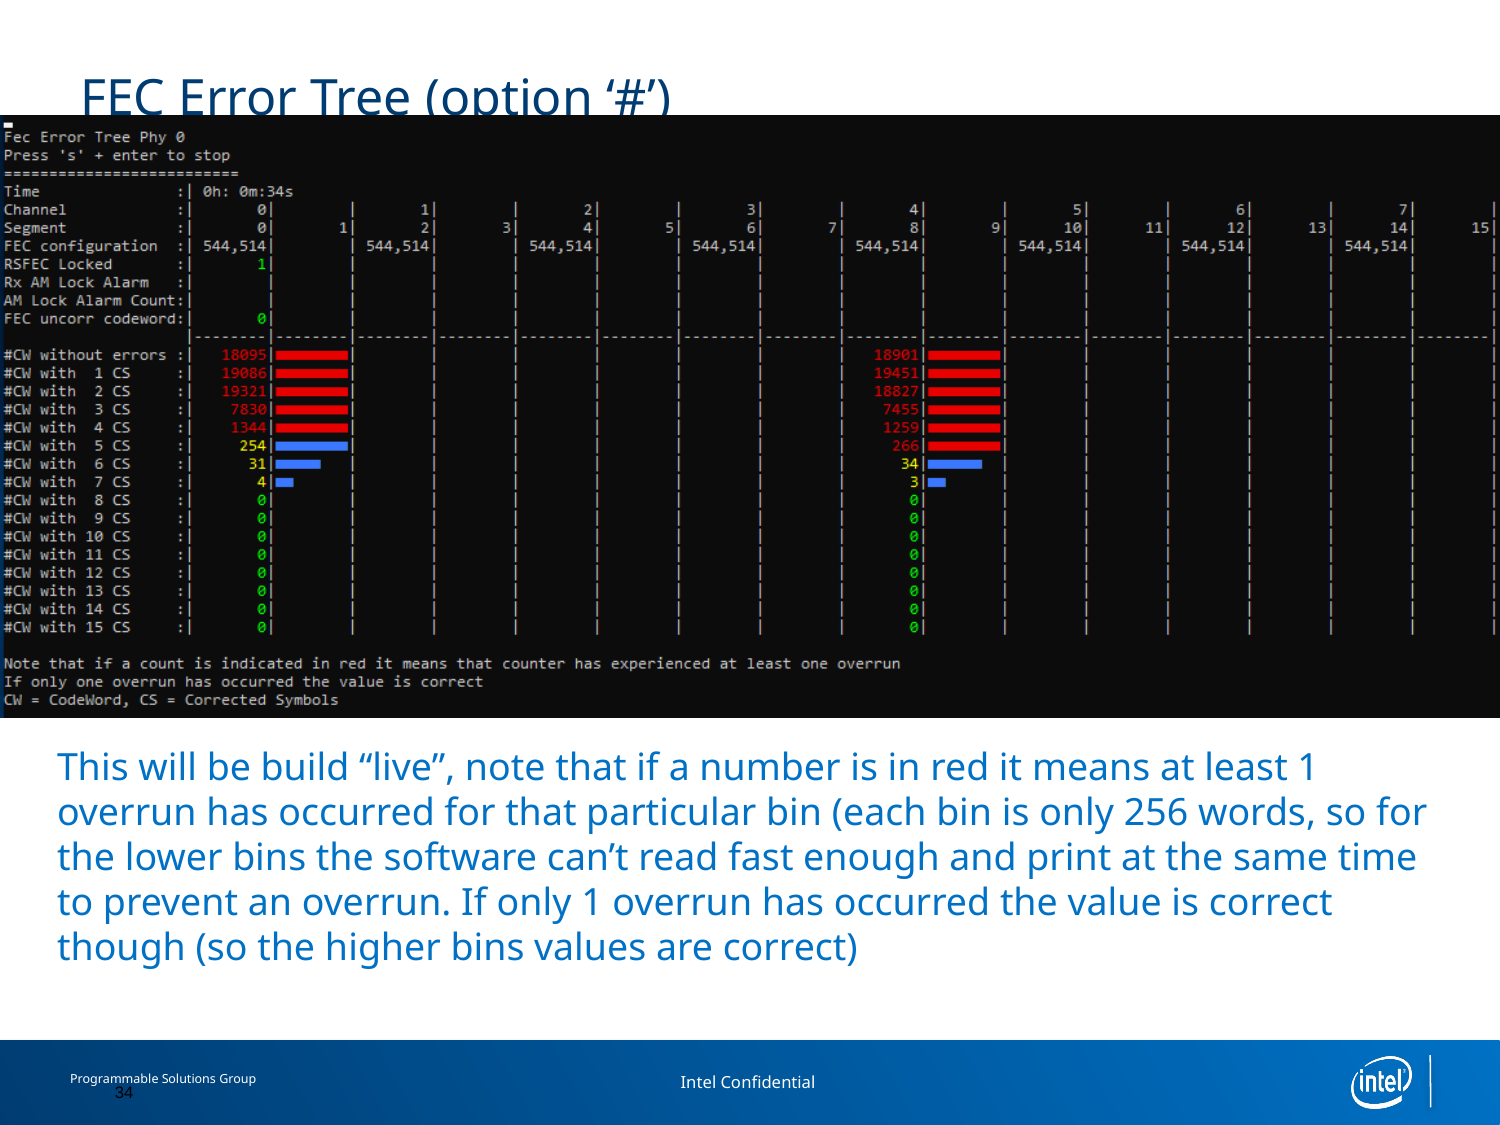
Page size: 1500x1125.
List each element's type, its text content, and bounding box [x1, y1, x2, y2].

picture [0, 115, 1500, 718]
title FEC Error Tree (option ‘#’) [80, 65, 1442, 113]
list This will be build “live”, note that if a number is in red it means at least 1 overrun has occurred for that particular bin (each bin is only 256 words, so for the lower bins the software can’t read fast enough and print at the same time to prevent an overrun. If only 1 overrun has occurred the value is correct though (so the higher bins values are correct) [57, 742, 1465, 1013]
picture [1351, 1056, 1412, 1109]
slide_number 34 [19, 1069, 134, 1116]
